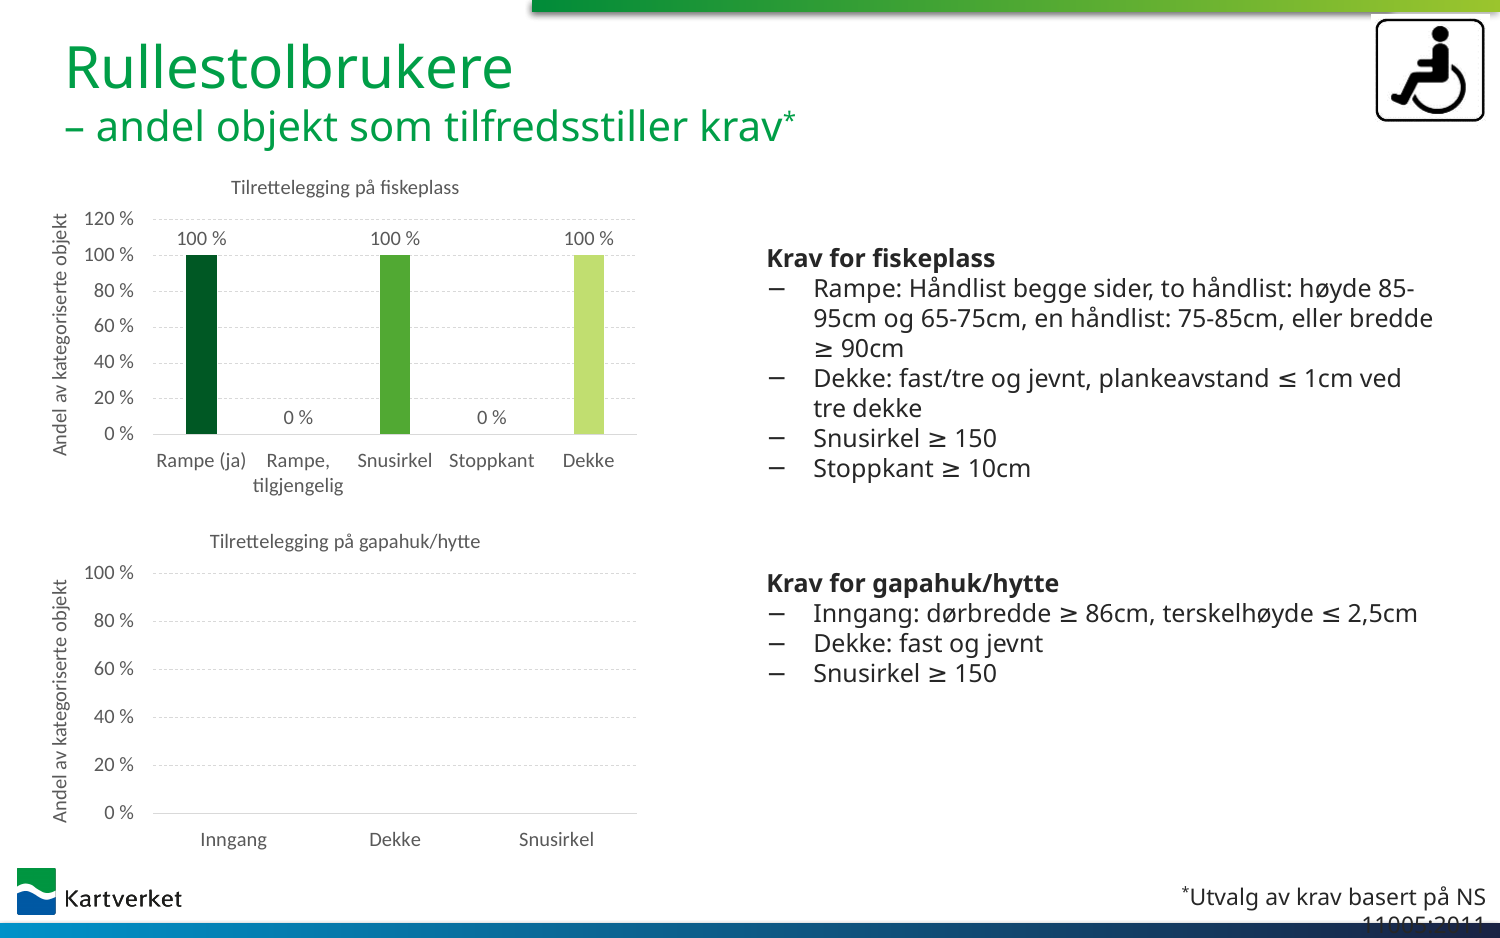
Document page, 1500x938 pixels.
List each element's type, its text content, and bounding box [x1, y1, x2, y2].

text_box Krav for gapahuk/hytte Inngang: dørbredde ≥ 86cm, terskelhøyde ≤ 2,5cm Dekke: fast og jevnt Snusirkel ≥ 150 [751, 560, 1452, 695]
text_box Krav for fiskeplass Rampe: Håndlist begge sider, to håndlist: høyde 85-95cm og 65-75cm, en håndlist: 75-85cm, eller bredde ≥ 90cm Dekke: fast/tre og jevnt, plankeavstand ≤ 1cm ved tre dekke Snusirkel ≥ 150 Stoppkant ≥ 10cm [751, 235, 1452, 490]
text_box Rullestolbrukere – andel objekt som tilfredsstiller krav* [49, 29, 1431, 158]
text_box *Utvalg av krav basert på NS 11005:2011 [1068, 873, 1500, 938]
picture [41, 166, 650, 505]
picture [1371, 13, 1491, 127]
picture [41, 520, 650, 859]
